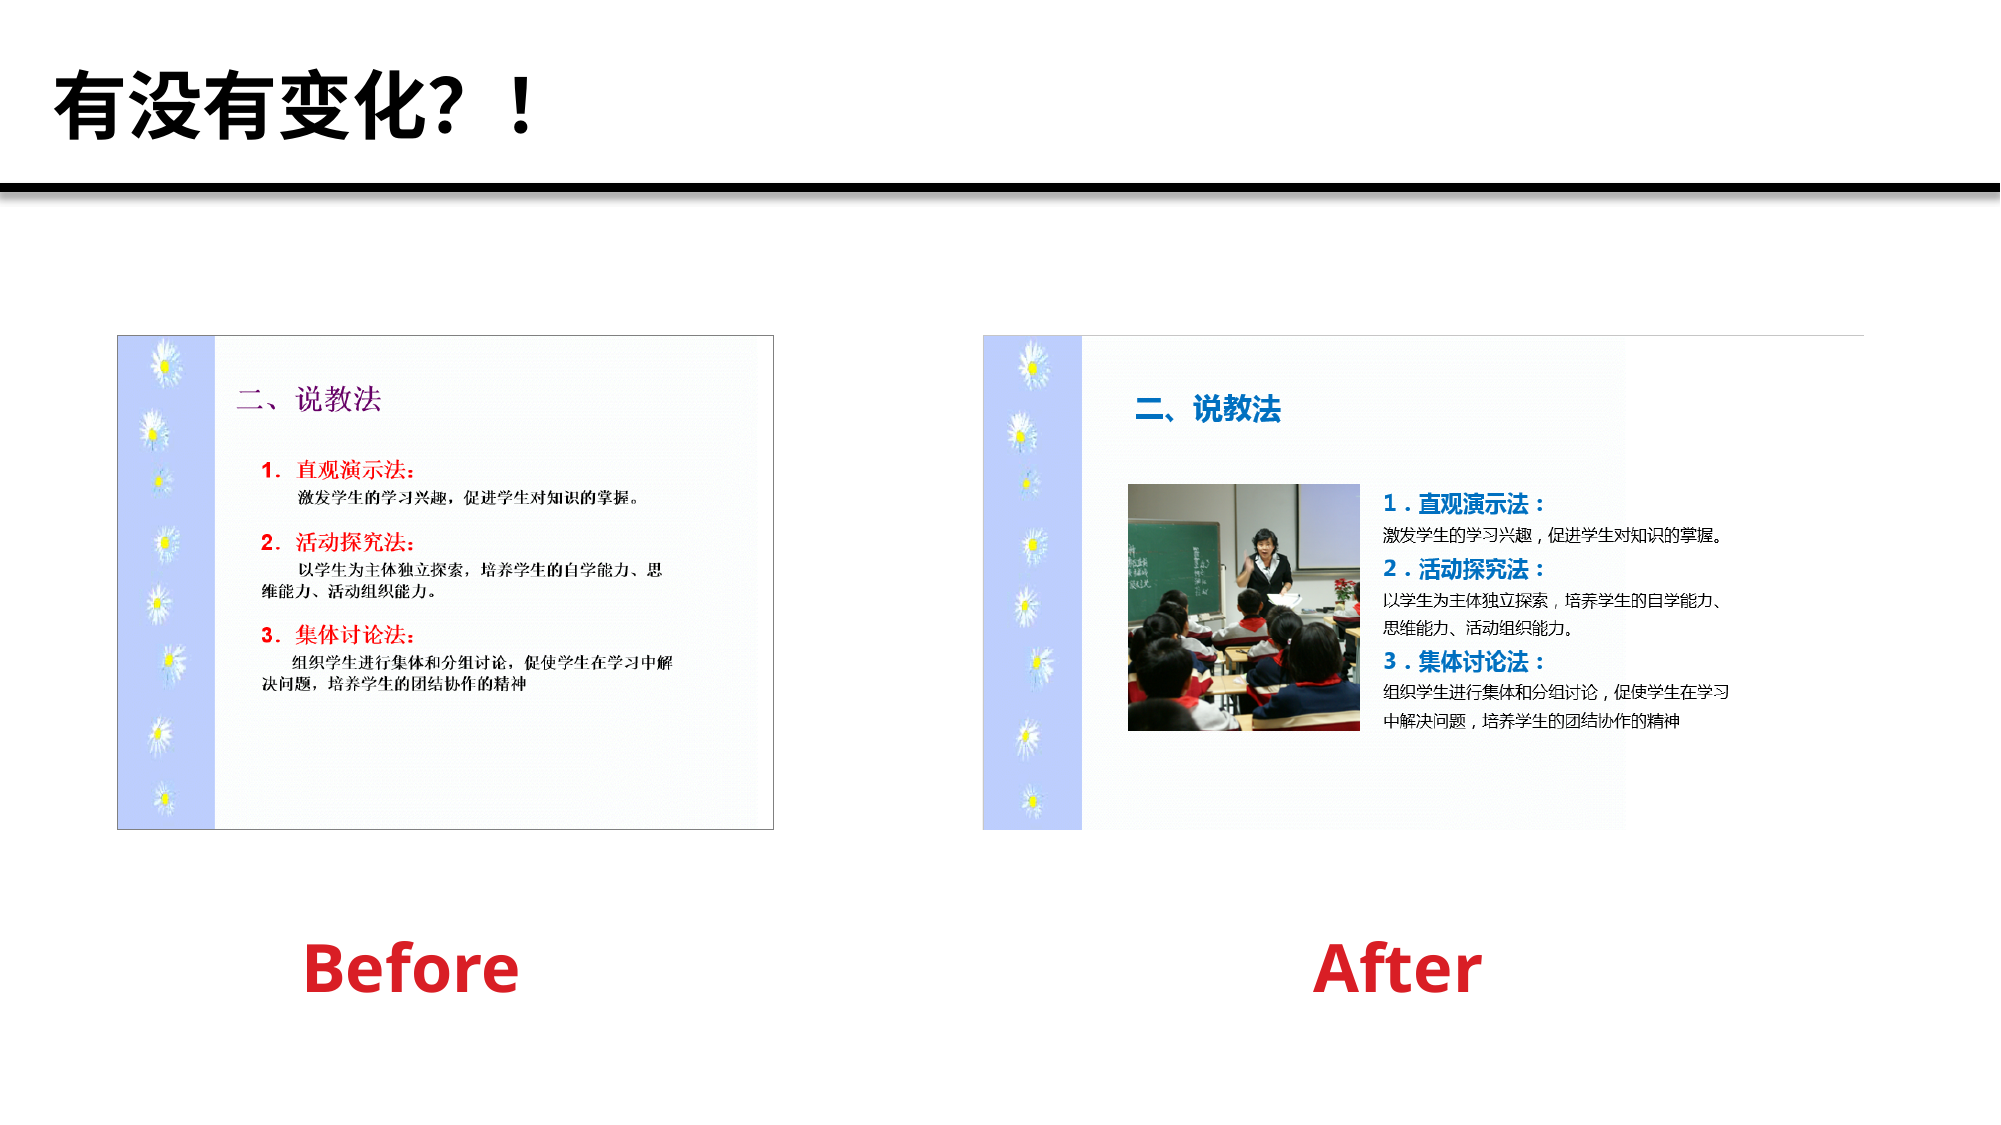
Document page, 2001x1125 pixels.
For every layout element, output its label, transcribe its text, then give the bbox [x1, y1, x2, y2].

text_box Before After [62, 918, 1832, 1013]
picture [982, 335, 1864, 830]
text_box 有没有变化？！ [37, 51, 1503, 156]
picture [117, 335, 774, 830]
